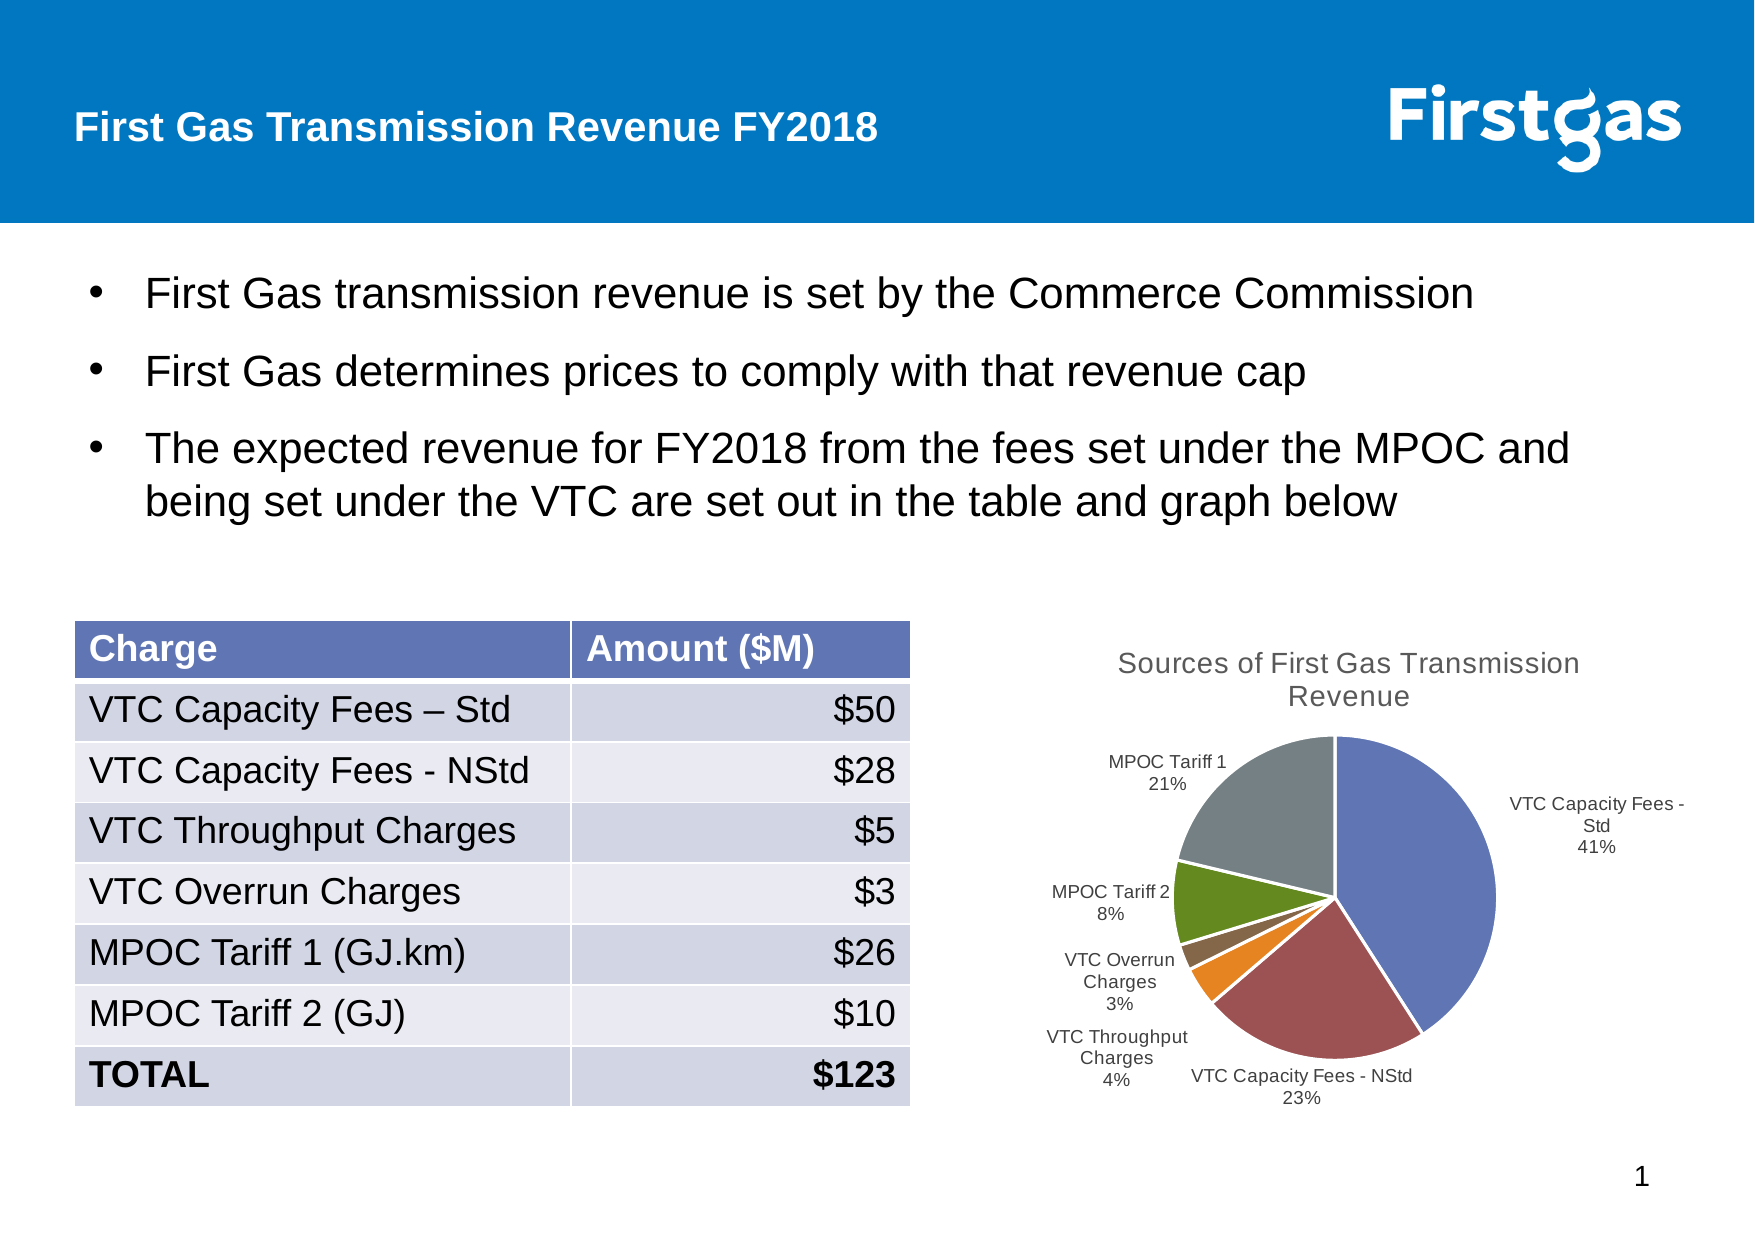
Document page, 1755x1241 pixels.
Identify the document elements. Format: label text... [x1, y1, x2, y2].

table_cell TOTAL [75, 1047, 570, 1106]
table_cell MPOC Tariff 2 (GJ) [75, 986, 570, 1045]
table_cell $5 [572, 803, 910, 862]
table_header Amount ($M) [572, 621, 910, 678]
table_cell $3 [572, 864, 910, 923]
chart [974, 619, 1725, 1150]
slide_number 1 [1257, 1158, 1667, 1216]
text_box First Gas Transmission Revenue FY2018 [73, 78, 1350, 148]
table_cell $28 [572, 743, 910, 802]
table_cell VTC Throughput Charges [75, 803, 570, 862]
table_header Charge [75, 621, 570, 678]
table_cell $123 [572, 1047, 910, 1106]
table_cell VTC Capacity Fees - NStd [75, 743, 570, 802]
text_box First Gas transmission revenue is set by the Commerce Commission First Gas determines prices to comply with that revenue cap The expected revenue for FY2018 from the fees set under the MPOC and being set under the VTC are set out in the table and graph below [73, 257, 1667, 533]
table_cell $26 [572, 925, 910, 984]
table_cell VTC Capacity Fees – Std [75, 684, 570, 741]
table_cell MPOC Tariff 1 (GJ.km) [75, 925, 570, 984]
table_cell $10 [572, 986, 910, 1045]
picture [0, 0, 1755, 1241]
table_cell $50 [572, 684, 910, 741]
table_cell VTC Overrun Charges [75, 864, 570, 923]
